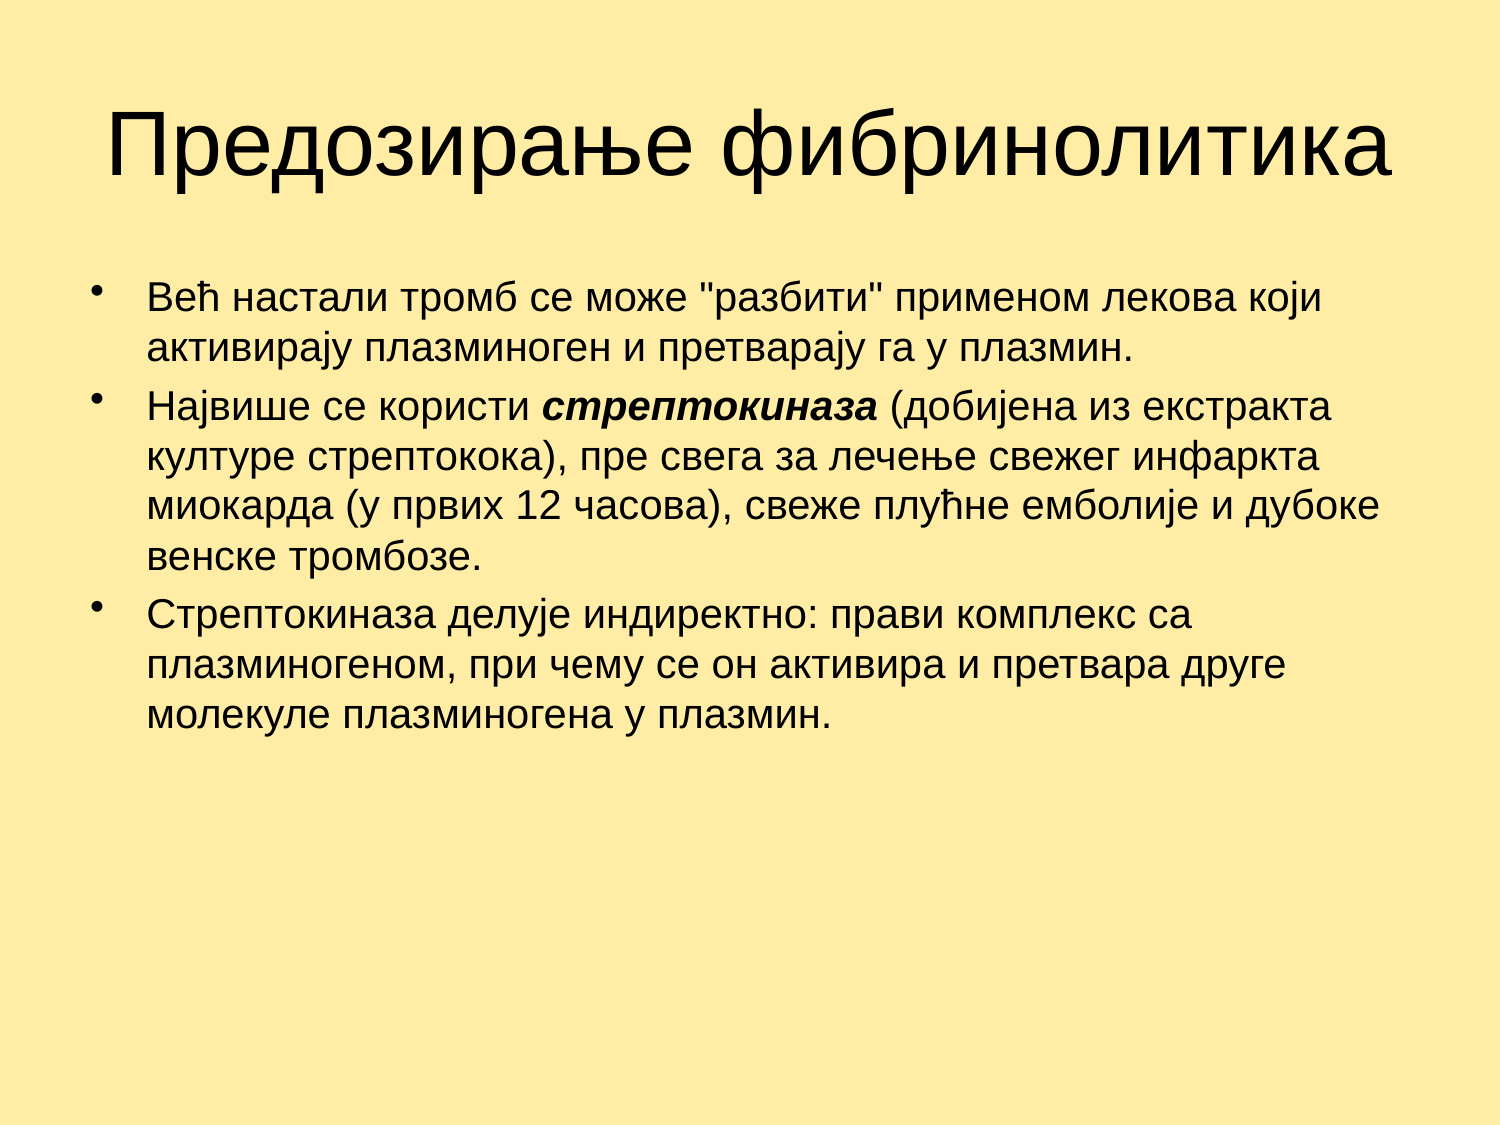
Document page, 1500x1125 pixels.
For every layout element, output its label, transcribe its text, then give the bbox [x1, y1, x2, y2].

list Већ настали тромб се може "разбити" применом лекова који активирају плазминоген и претварају га у плазмин. Највише се користи стрептокиназа (добијена из екстракта културе стрептокока), пре свега за лечење свежег инфаркта миокарда (у првих 12 часова), свеже плућне емболије и дубоке венске тромбозе. Стрептокиназа делује индиректно: прави комплекс са плазминогеном, при чему се он активира и претвара друге молекуле плазминогена у плазмин. [74, 262, 1426, 1006]
title Предозирање фибринолитика [74, 44, 1426, 233]
